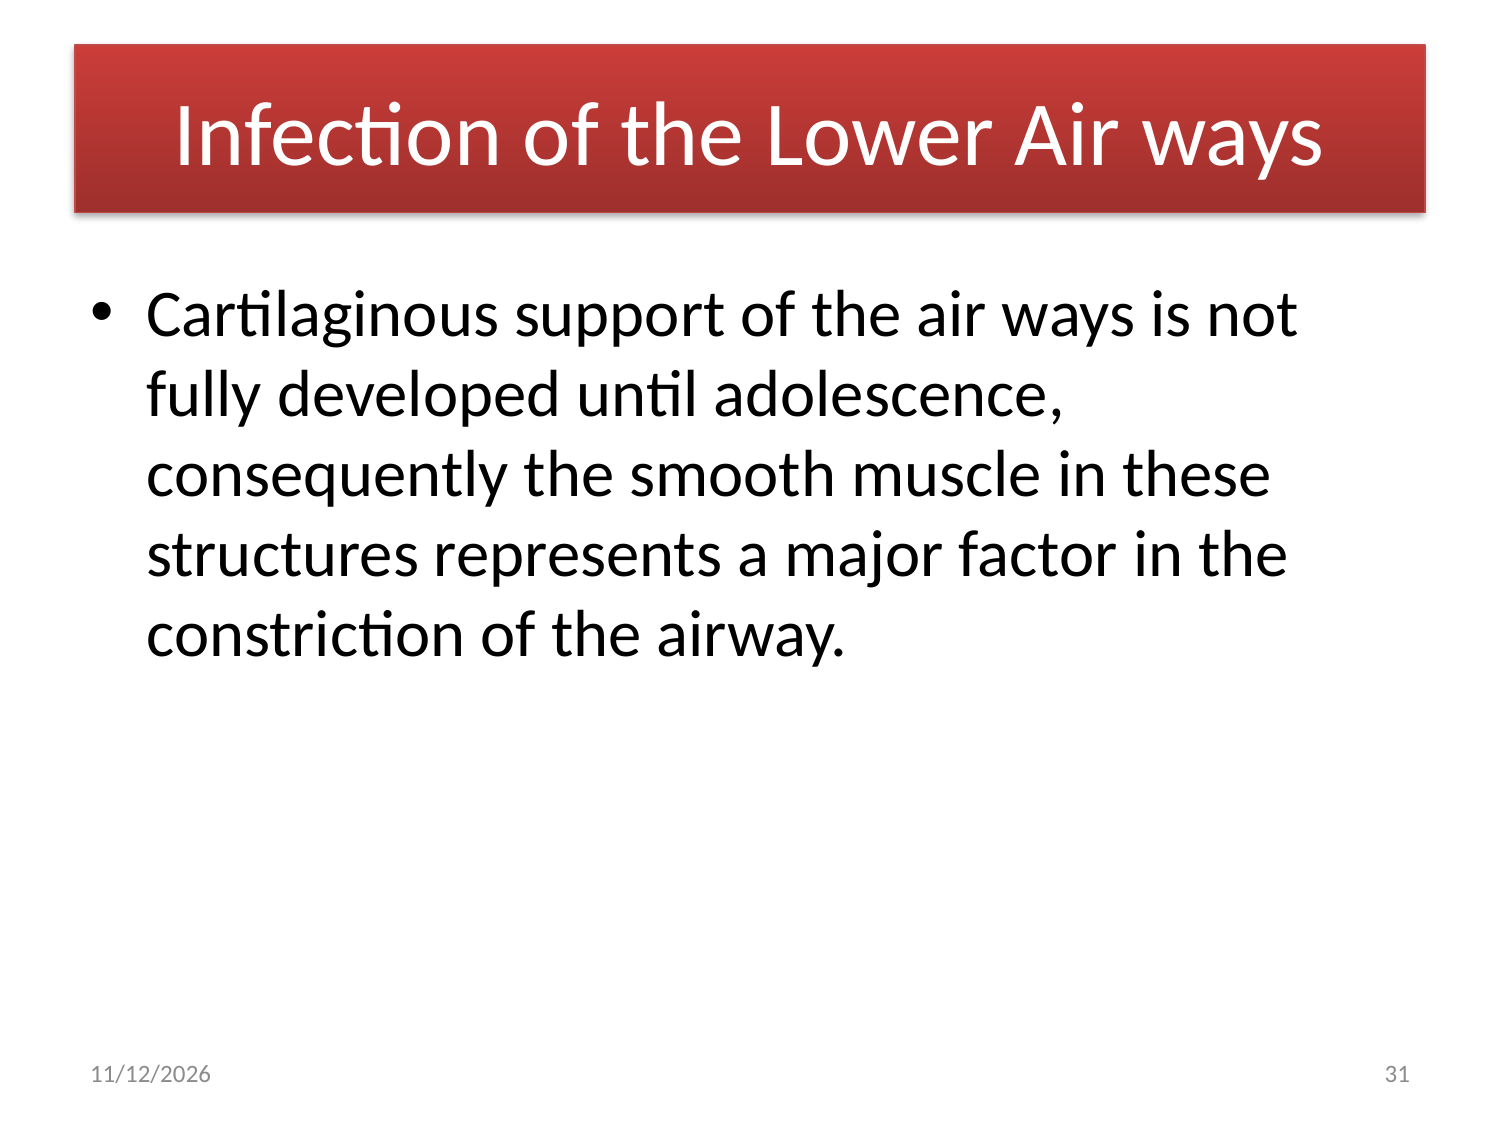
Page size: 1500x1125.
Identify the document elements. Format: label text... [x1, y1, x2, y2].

slide_number 31 [1074, 1042, 1425, 1103]
list Cartilaginous support of the air ways is not fully developed until adolescence, consequently the smooth muscle in these structures represents a major factor in the constriction of the airway. [75, 262, 1425, 1005]
title Infection of the Lower Air ways [74, 44, 1426, 213]
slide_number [75, 1042, 425, 1103]
